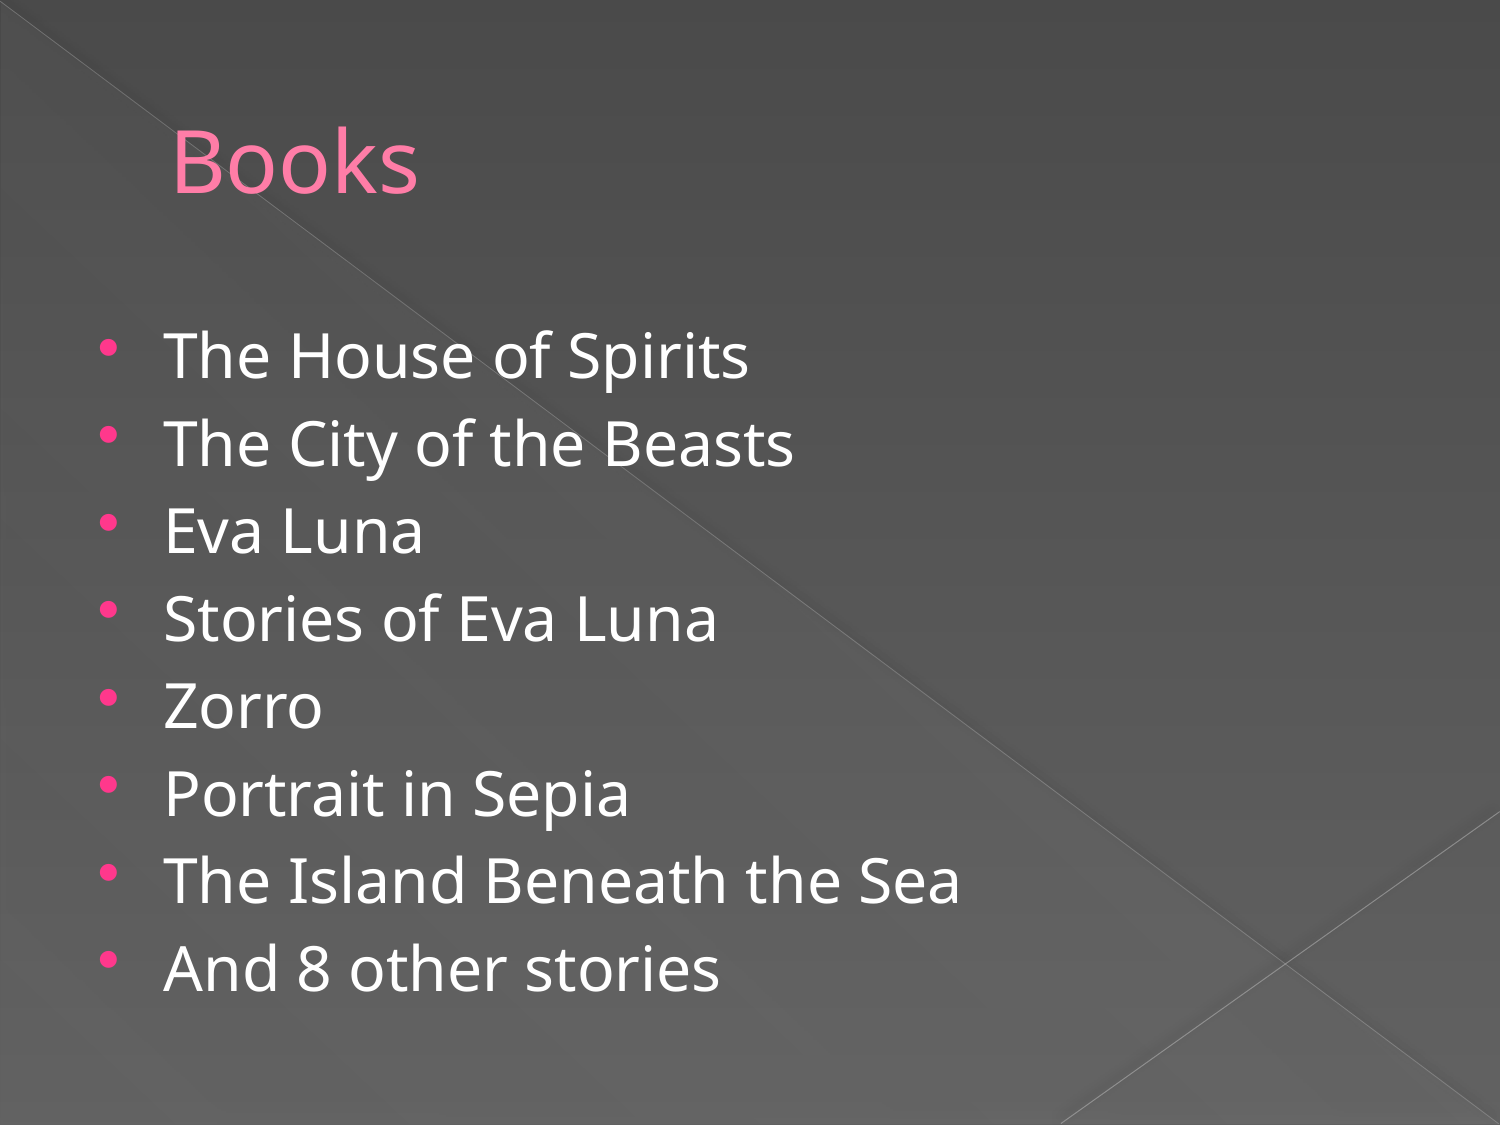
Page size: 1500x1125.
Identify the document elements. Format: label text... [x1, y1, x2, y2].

title Books [75, 43, 1425, 274]
list The House of Spirits The City of the Beasts Eva Luna Stories of Eva Luna Zorro Portrait in Sepia The Island Beneath the Sea And 8 other stories [75, 308, 1425, 1059]
